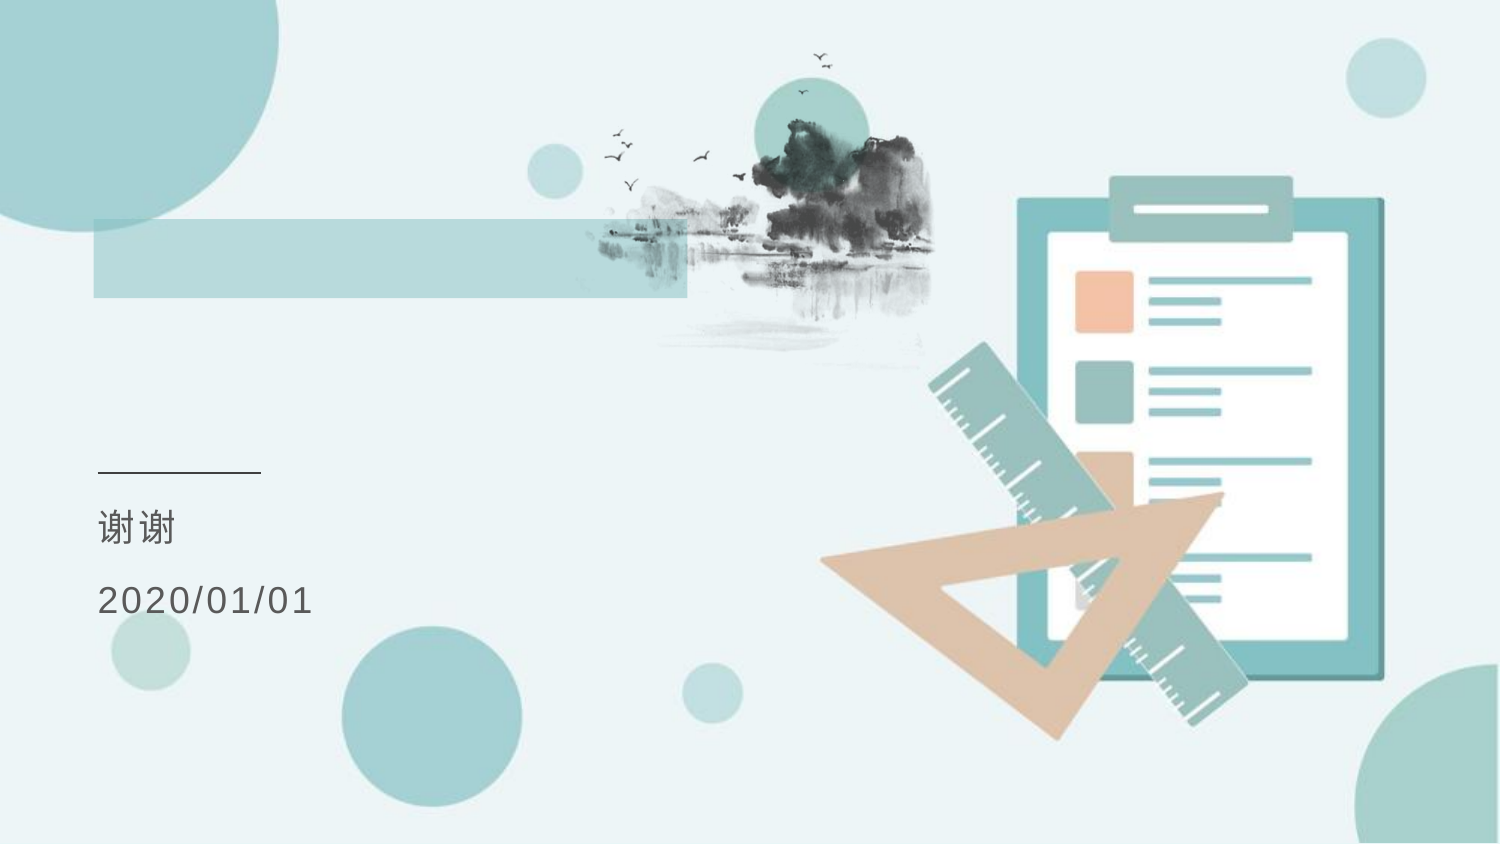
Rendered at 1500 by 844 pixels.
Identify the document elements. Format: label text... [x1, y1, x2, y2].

text_box 2020/01/01 [97, 559, 449, 625]
text_box 谢谢 [97, 487, 449, 553]
picture [0, 0, 1500, 843]
